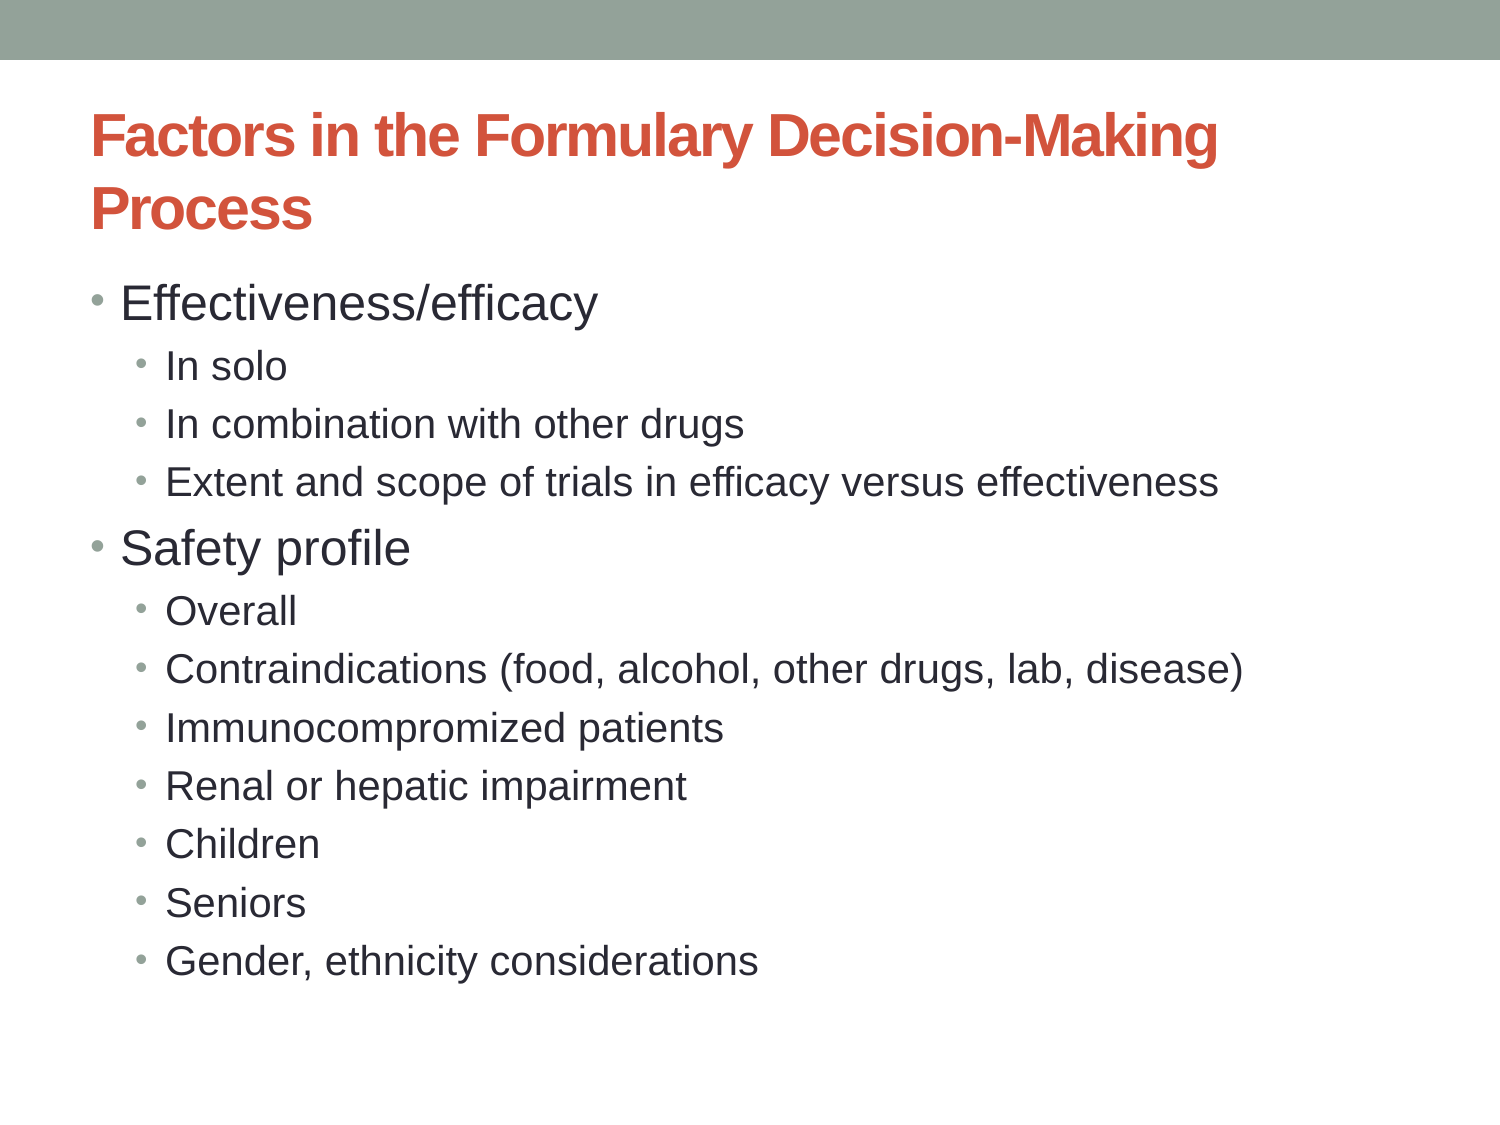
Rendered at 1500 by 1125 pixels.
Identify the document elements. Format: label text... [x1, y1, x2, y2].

list Effectiveness/efficacy In solo In combination with other drugs Extent and scope of trials in efficacy versus effectiveness Safety profile Overall Contraindications (food, alcohol, other drugs, lab, disease) Immunocompromized patients Renal or hepatic impairment Children Seniors Gender, ethnicity considerations [75, 262, 1425, 1063]
title Factors in the Formulary Decision-Making Process [75, 87, 1425, 250]
